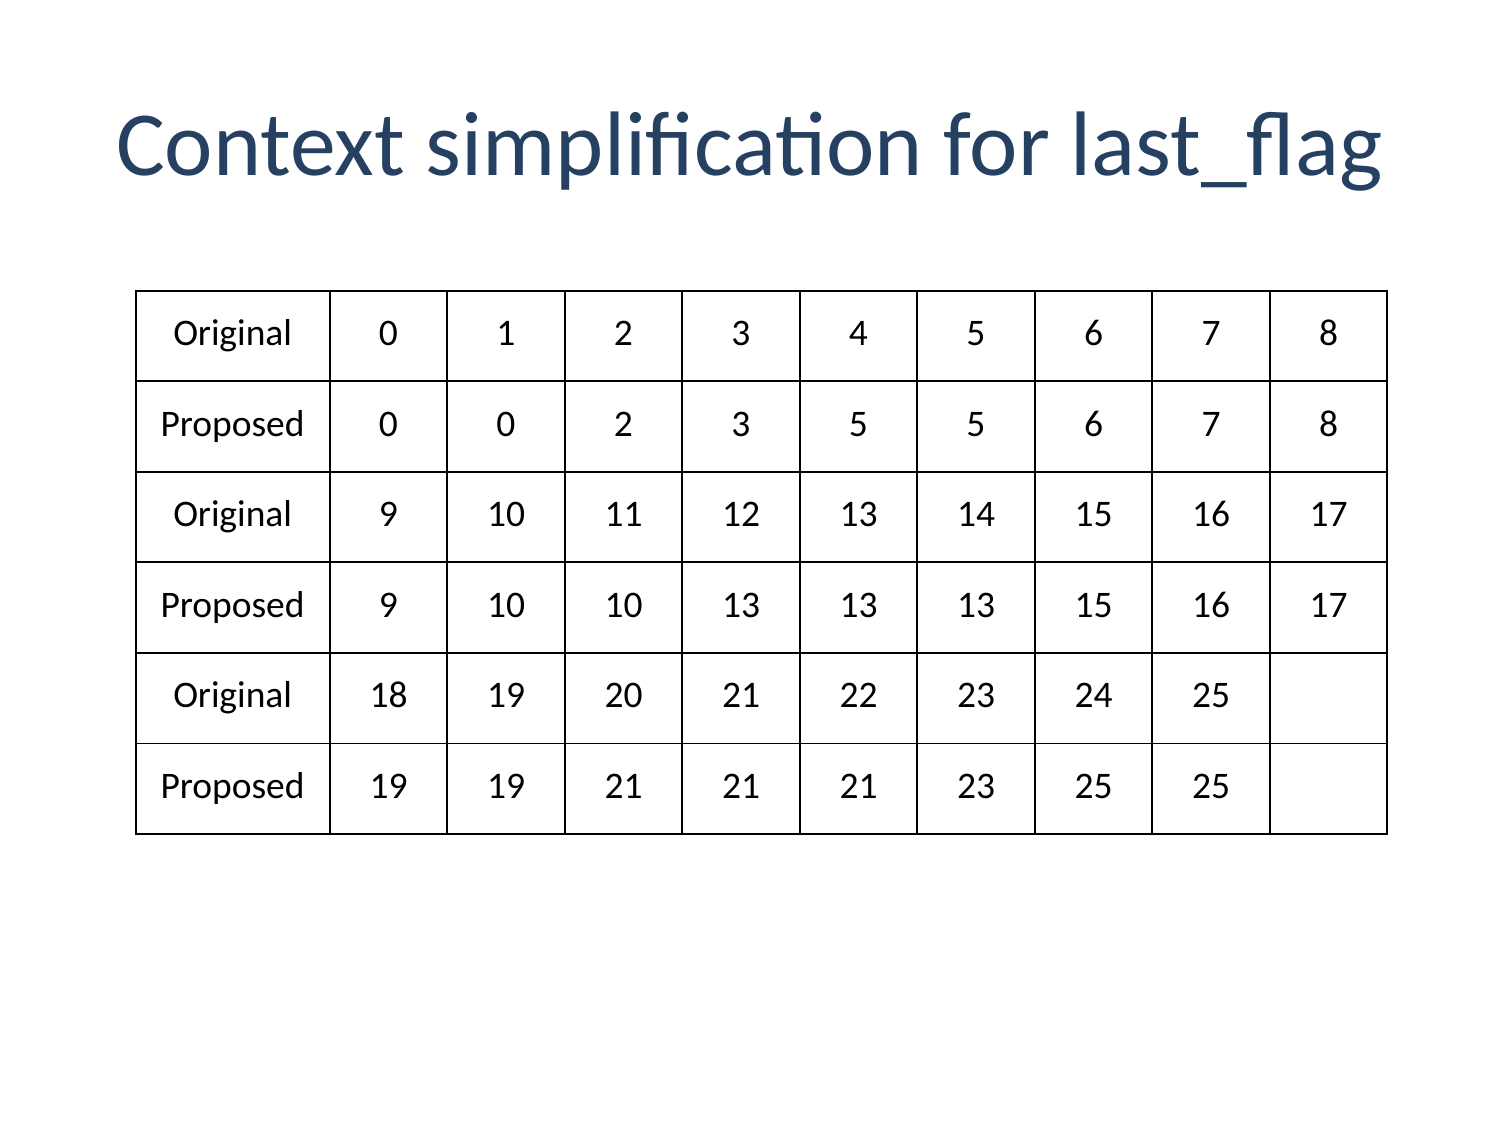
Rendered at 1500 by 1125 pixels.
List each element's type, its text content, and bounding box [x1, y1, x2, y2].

table_cell 18 [331, 654, 446, 743]
table_cell 23 [918, 654, 1034, 743]
table_header 2 [566, 292, 681, 380]
table_cell 10 [566, 563, 681, 652]
table_cell 21 [801, 744, 916, 833]
table_header 1 [448, 292, 564, 380]
table_cell 10 [448, 473, 564, 561]
table_header 0 [331, 292, 446, 380]
table_cell 17 [1271, 473, 1386, 561]
table_cell 21 [683, 744, 799, 833]
table_cell 21 [683, 654, 799, 743]
table_cell Proposed [137, 563, 329, 652]
table_cell Original [137, 654, 329, 743]
table_header 8 [1271, 292, 1386, 380]
table_cell 10 [448, 563, 564, 652]
table_cell 14 [918, 473, 1034, 561]
table_cell 5 [801, 382, 916, 471]
table_cell 21 [566, 744, 681, 833]
table_cell 8 [1271, 382, 1386, 471]
table_cell Original [137, 473, 329, 561]
table_cell 25 [1153, 654, 1269, 743]
table_cell 11 [566, 473, 681, 561]
table_cell 25 [1036, 744, 1151, 833]
table_cell 16 [1153, 563, 1269, 652]
table_cell Proposed [137, 744, 329, 833]
table_cell 9 [331, 563, 446, 652]
table_cell 7 [1153, 382, 1269, 471]
table_cell 20 [566, 654, 681, 743]
table_cell 24 [1036, 654, 1151, 743]
table_cell 0 [331, 382, 446, 471]
table_cell 15 [1036, 563, 1151, 652]
table_cell 6 [1036, 382, 1151, 471]
table_cell 23 [918, 744, 1034, 833]
table_cell 0 [448, 382, 564, 471]
table_header 3 [683, 292, 799, 380]
table_cell 12 [683, 473, 799, 561]
table_cell 13 [801, 563, 916, 652]
table_header 4 [801, 292, 916, 380]
table_cell 19 [448, 654, 564, 743]
table_cell 15 [1036, 473, 1151, 561]
table_header 7 [1153, 292, 1269, 380]
table_cell Proposed [137, 382, 329, 471]
table_cell 16 [1153, 473, 1269, 561]
table_cell 25 [1153, 744, 1269, 833]
table_cell 19 [448, 744, 564, 833]
table_cell 2 [566, 382, 681, 471]
table_cell 3 [683, 382, 799, 471]
table_cell 13 [918, 563, 1034, 652]
table_cell 9 [331, 473, 446, 561]
title Context simplification for last_flag [75, 45, 1425, 233]
table_cell 17 [1271, 563, 1386, 652]
table_header Original [137, 292, 329, 380]
table_cell 13 [683, 563, 799, 652]
table_cell [1271, 744, 1386, 833]
table_header 5 [918, 292, 1034, 380]
table_cell 13 [801, 473, 916, 561]
table_cell 22 [801, 654, 916, 743]
table_cell 19 [331, 744, 446, 833]
table_header 6 [1036, 292, 1151, 380]
table_cell [1271, 654, 1386, 743]
table_cell 5 [918, 382, 1034, 471]
